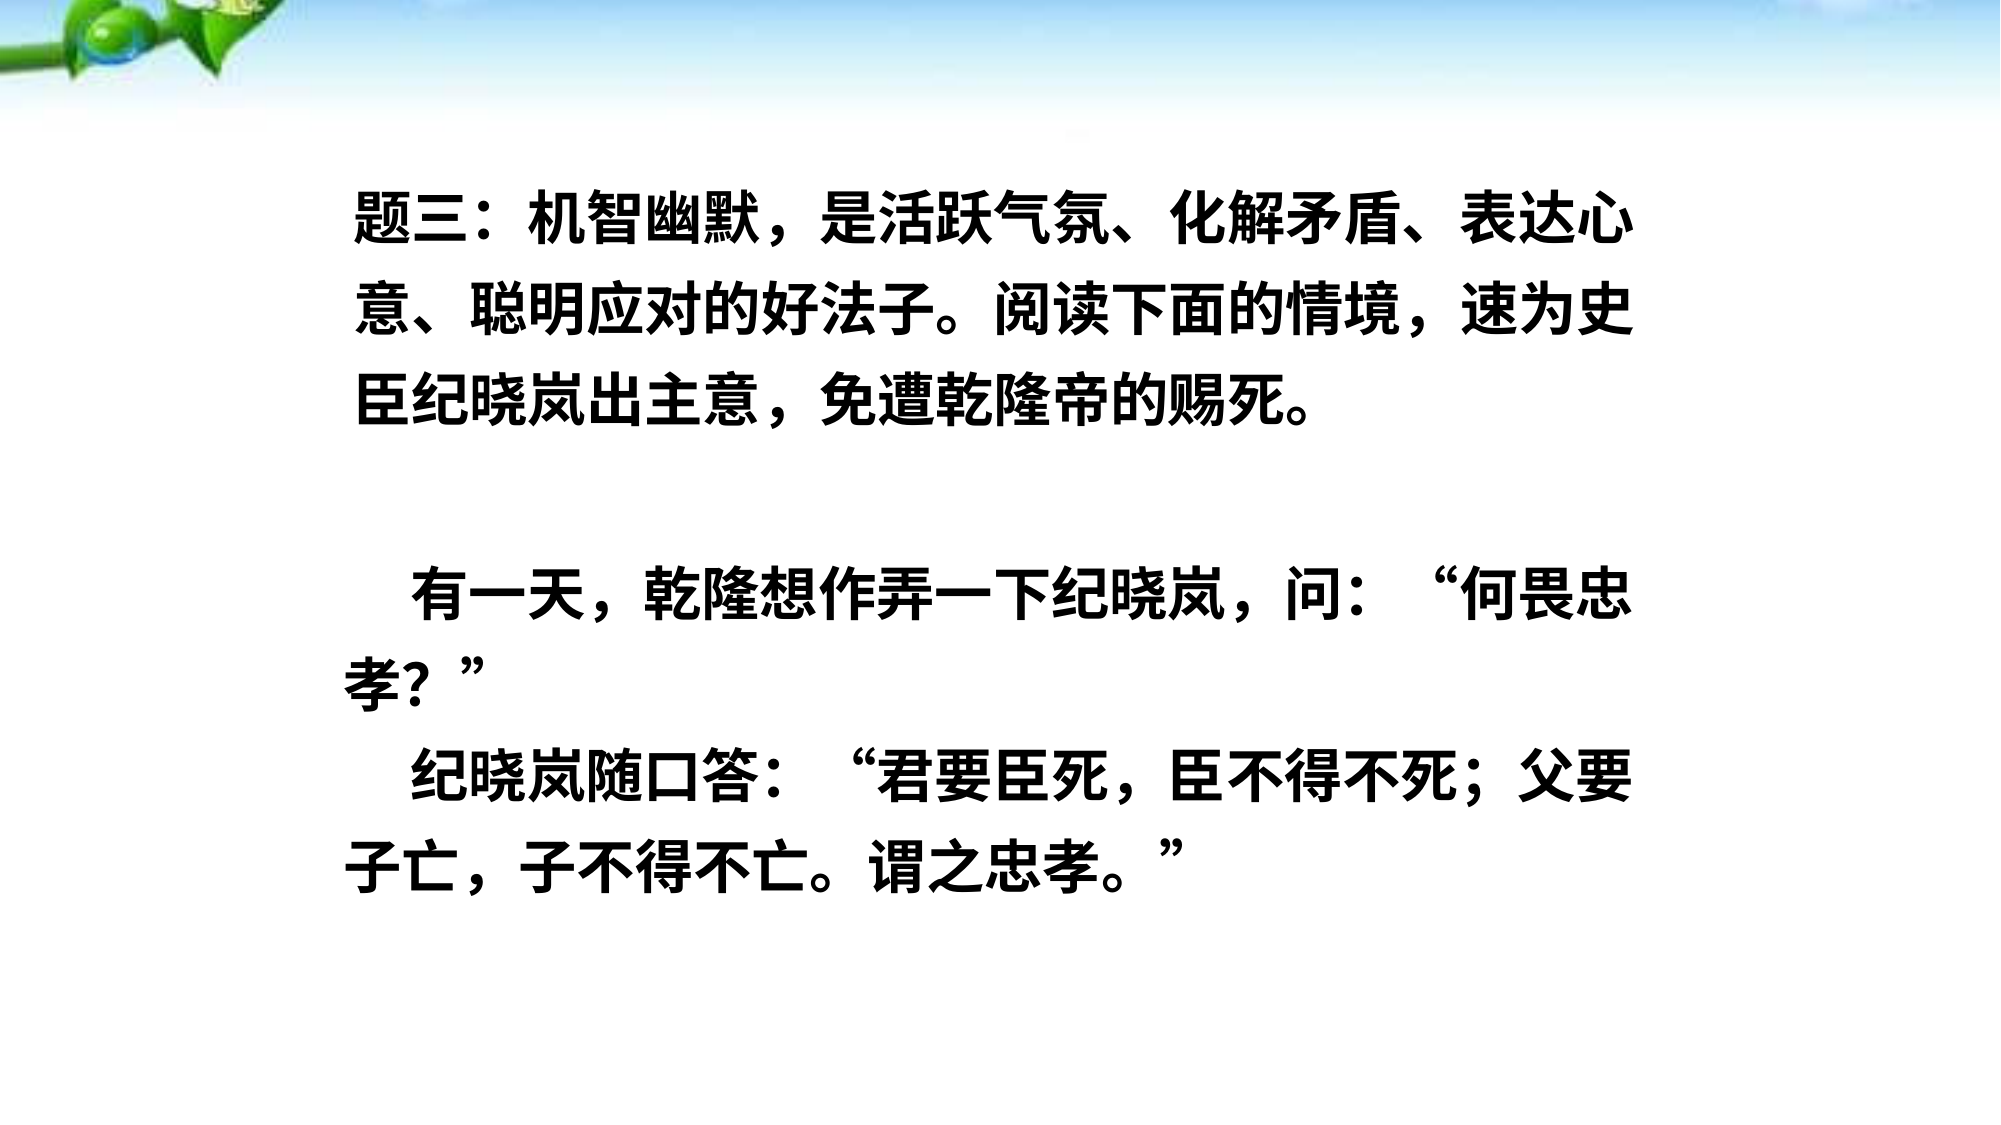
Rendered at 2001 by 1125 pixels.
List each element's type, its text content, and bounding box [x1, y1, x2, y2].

text_box 有一天，乾隆想作弄一下纪晓岚，问：“何畏忠孝？” 纪晓岚随口答：“君要臣死，臣不得不死；父要子亡，子不得不亡。谓之忠孝。” [332, 530, 1668, 906]
picture [0, 0, 2001, 1125]
text_box 题三：机智幽默，是活跃气氛、化解矛盾、表达心意、聪明应对的好法子。阅读下面的情境，速为史臣纪晓岚出主意，免遭乾隆帝的赐死。 [338, 153, 1670, 441]
